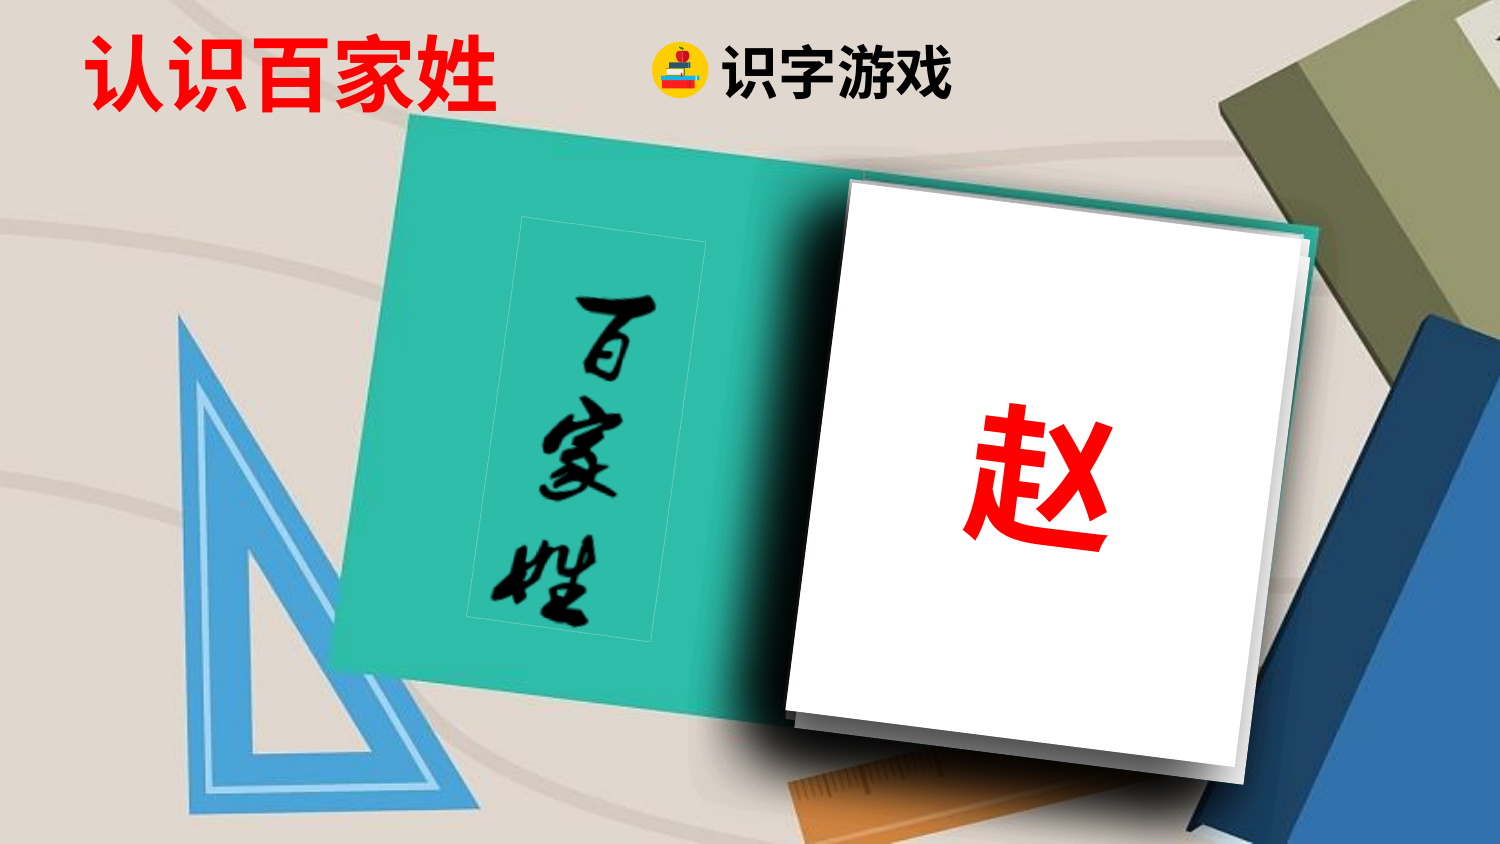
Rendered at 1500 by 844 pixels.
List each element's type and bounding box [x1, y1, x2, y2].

picture [0, 0, 1500, 844]
text_box [651, 41, 709, 99]
